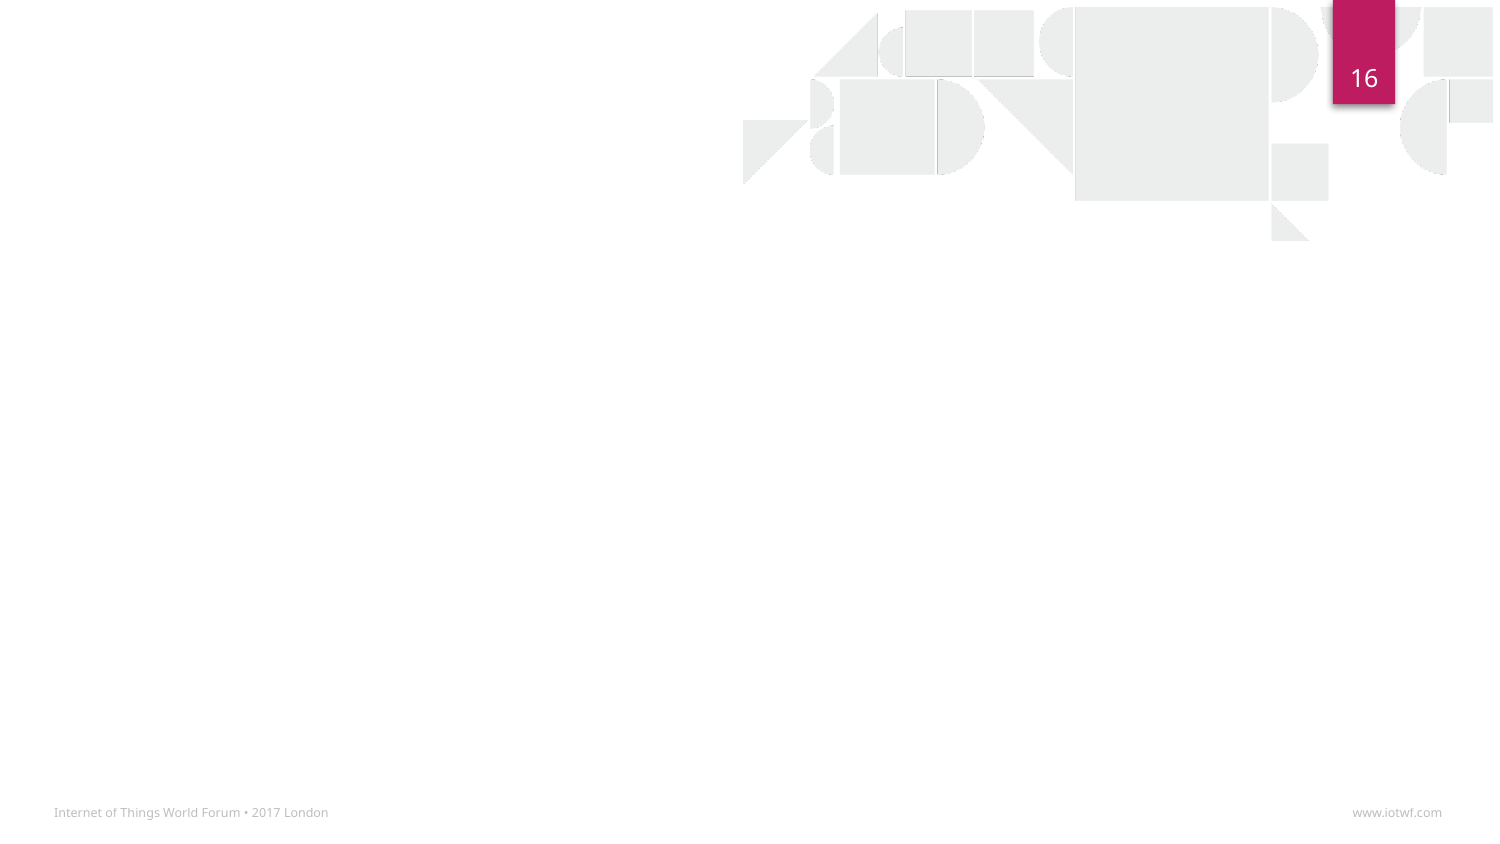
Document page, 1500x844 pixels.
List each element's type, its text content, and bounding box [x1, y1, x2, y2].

picture [743, 7, 1495, 241]
slide_number 16 [1312, 9, 1416, 105]
